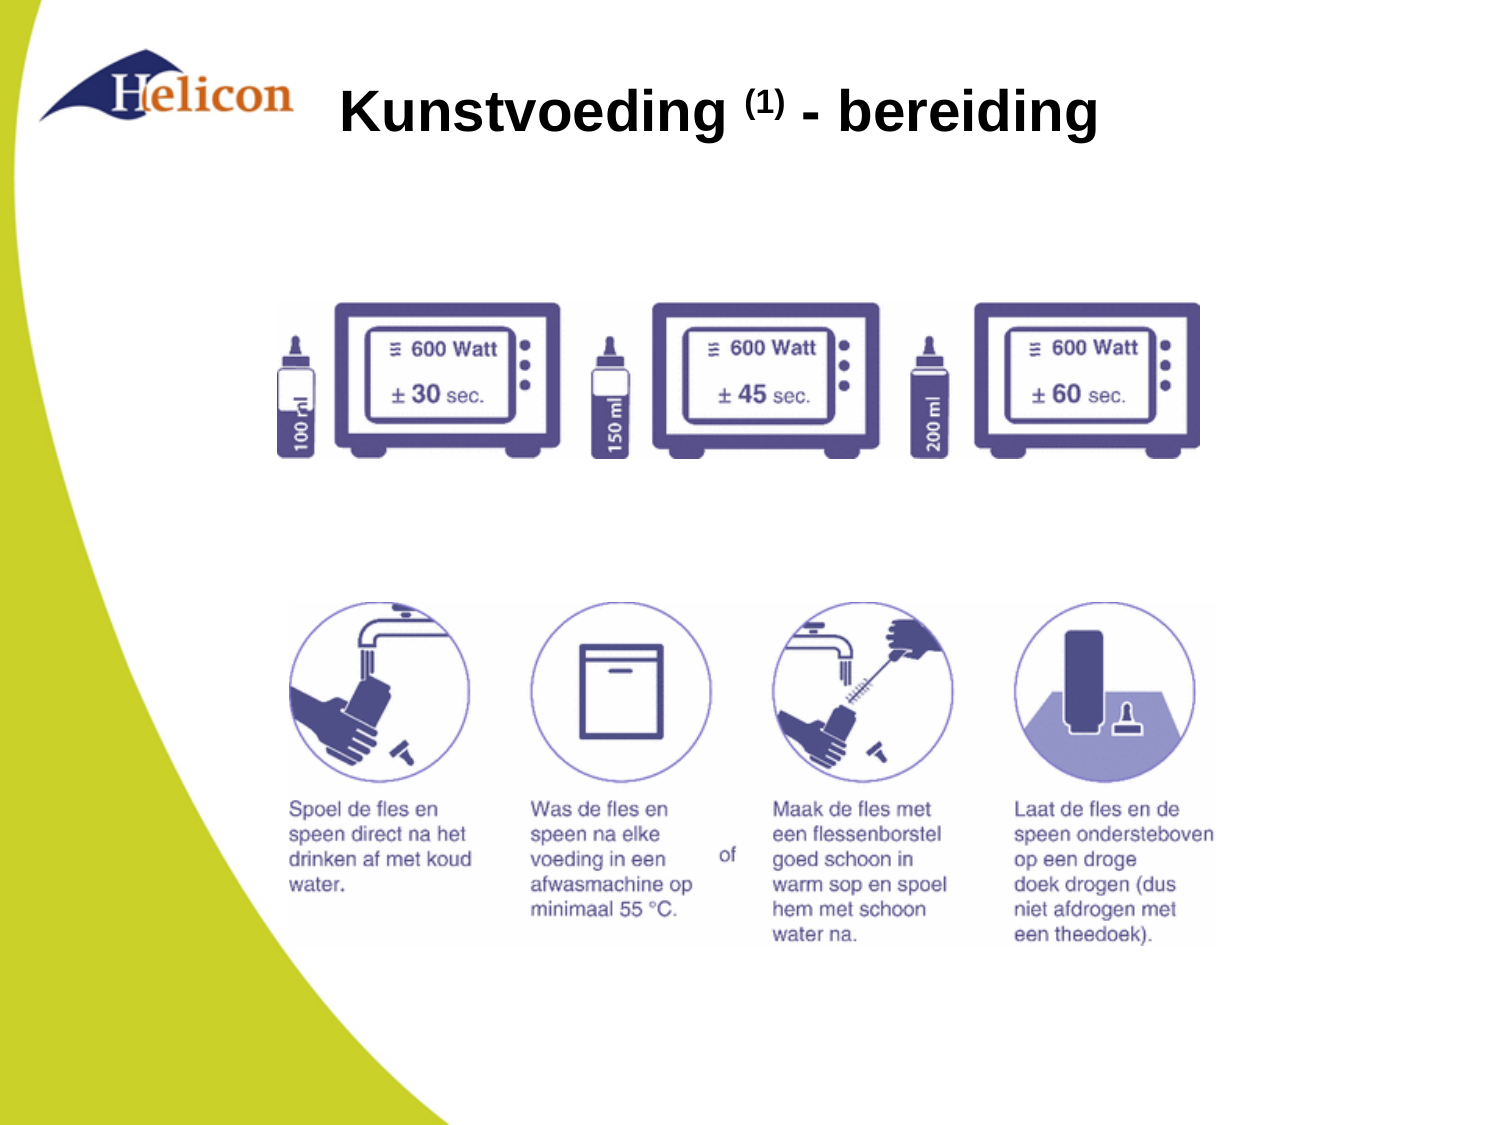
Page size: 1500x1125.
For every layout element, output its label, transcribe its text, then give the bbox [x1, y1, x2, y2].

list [277, 302, 1200, 460]
picture [0, 0, 1500, 1125]
title Kunstvoeding (1) - bereiding [324, 54, 1415, 161]
